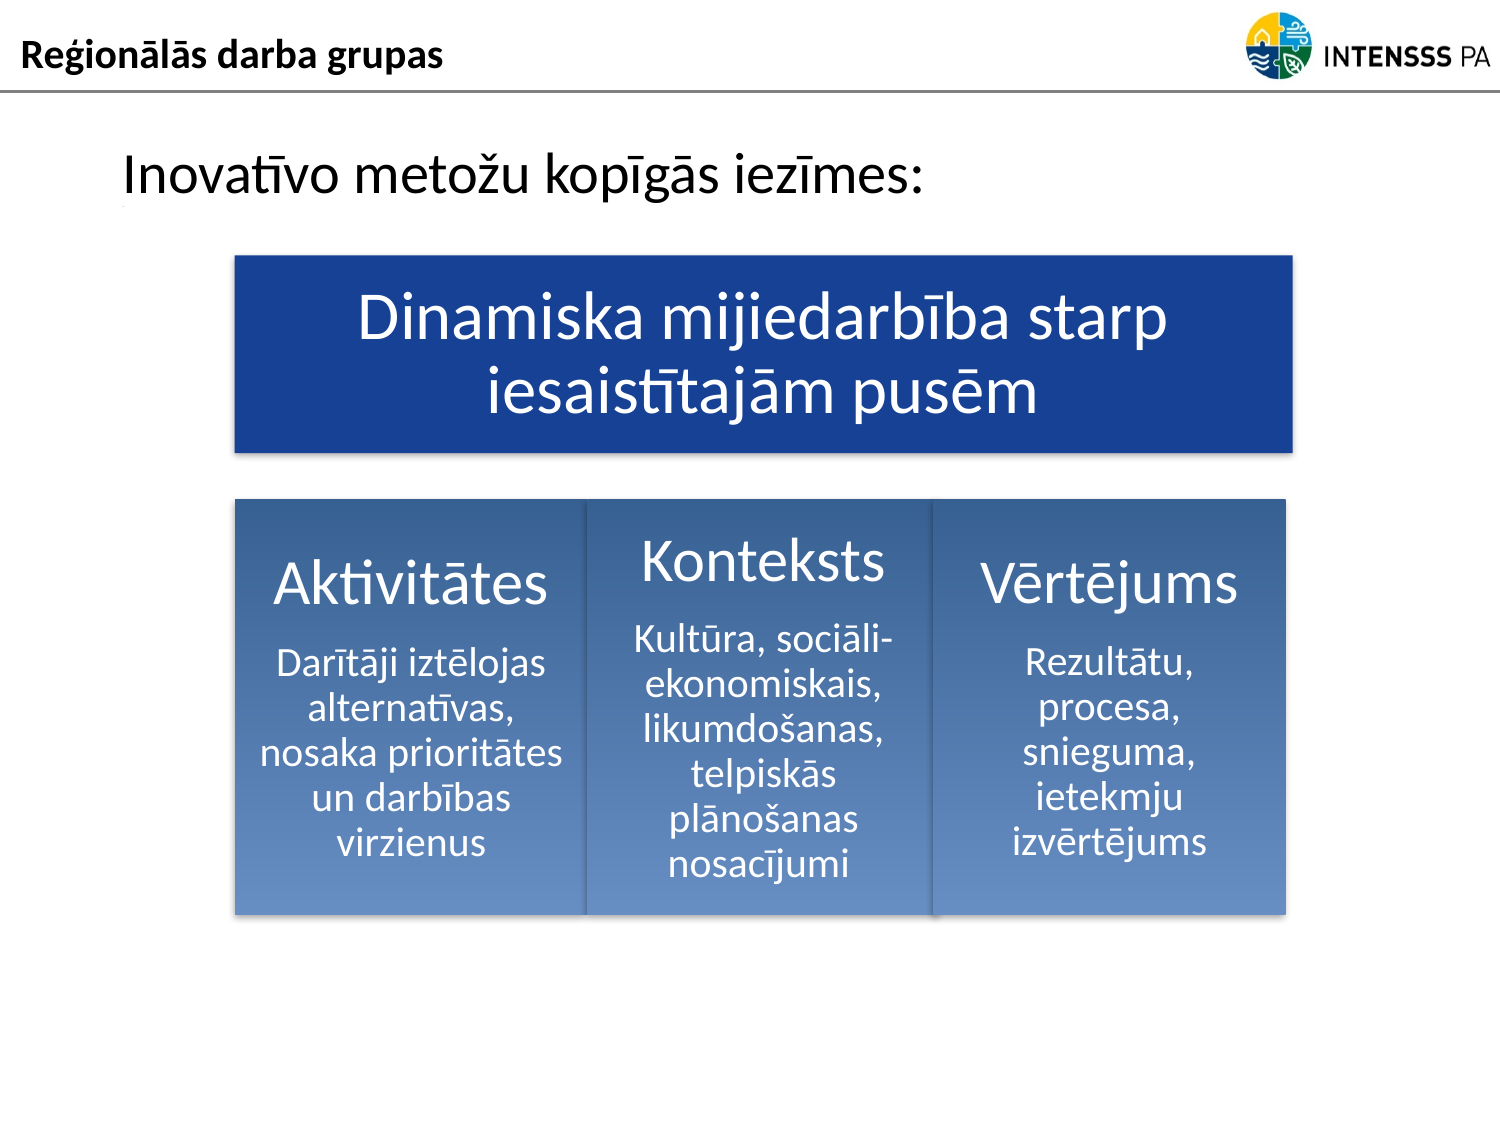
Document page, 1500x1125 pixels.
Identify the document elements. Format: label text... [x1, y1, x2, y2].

text_box Reģionālās darba grupas [5, 19, 809, 84]
picture [1239, 7, 1495, 85]
text_box Inovatīvo metožu kopīgās iezīmes: [108, 125, 1420, 965]
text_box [234, 255, 1293, 916]
